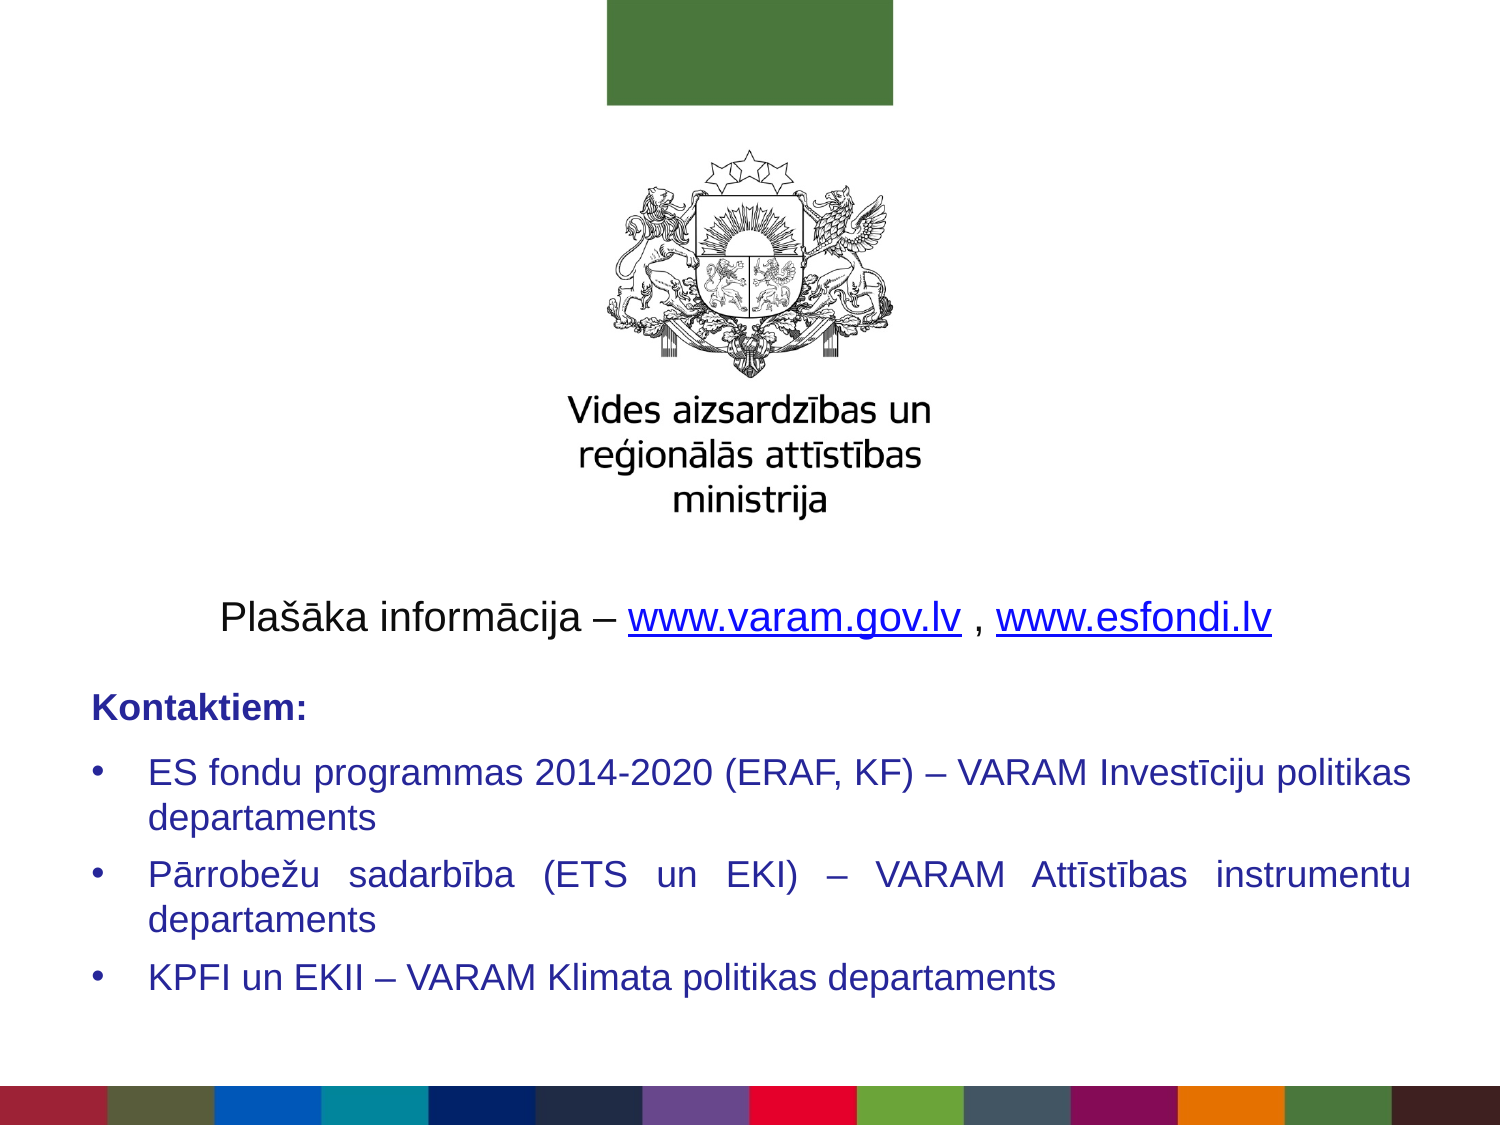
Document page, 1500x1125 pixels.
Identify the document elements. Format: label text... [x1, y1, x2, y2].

text_box Plašāka informācija – www.varam.gov.lv , www.esfondi.lv Kontaktiem: ES fondu programmas 2014-2020 (ERAF, KF) – VARAM Investīciju politikas departaments Pārrobežu sadarbība (ETS un EKI) – VARAM Attīstības instrumentu departaments KPFI un EKII – VARAM Klimata politikas departaments [76, 382, 1427, 993]
picture [440, 0, 1060, 382]
picture [326, 1086, 1500, 1125]
picture [0, 1086, 320, 1125]
